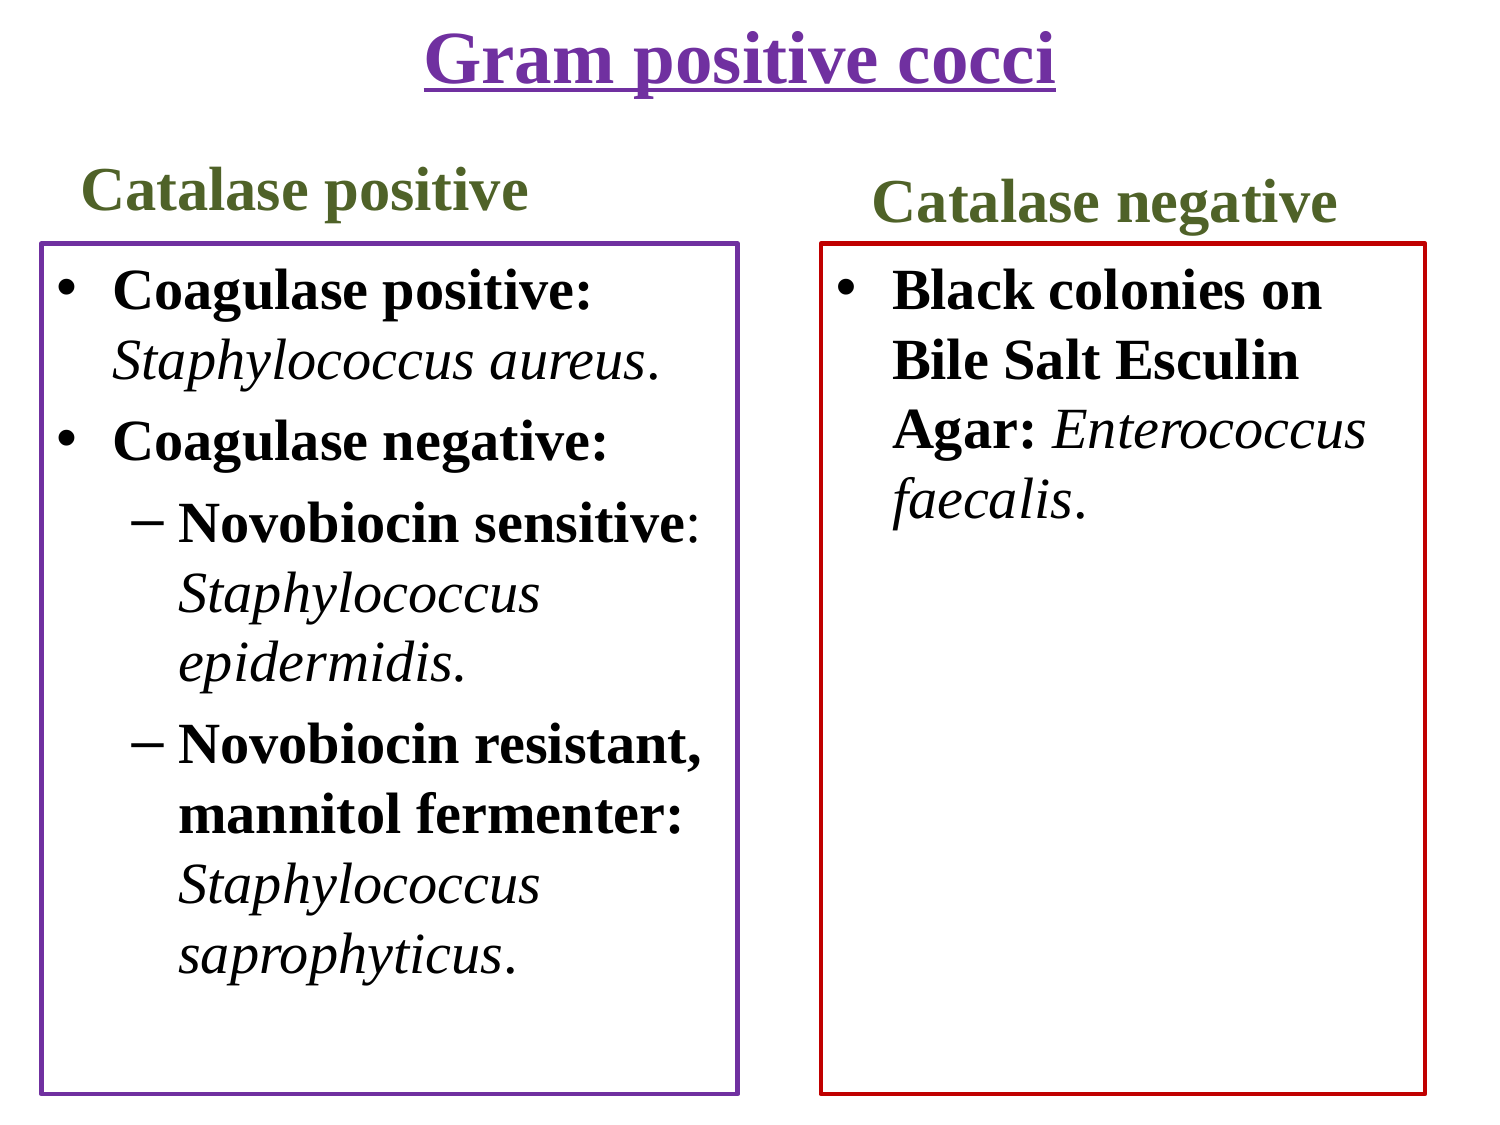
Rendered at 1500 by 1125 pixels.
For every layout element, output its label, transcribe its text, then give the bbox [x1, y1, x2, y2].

list Coagulase positive: Staphylococcus aureus. Coagulase negative: Novobiocin sensitive: Staphylococcus epidermidis. Novobiocin resistant, mannitol fermenter: Staphylococcus saprophyticus. [41, 243, 738, 1094]
list Catalase positive [64, 125, 728, 231]
list Black colonies on Bile Salt Esculin Agar: Enterococcus faecalis. [820, 243, 1425, 1094]
title Gram positive cocci [64, 0, 1415, 148]
list Catalase negative [773, 137, 1437, 243]
